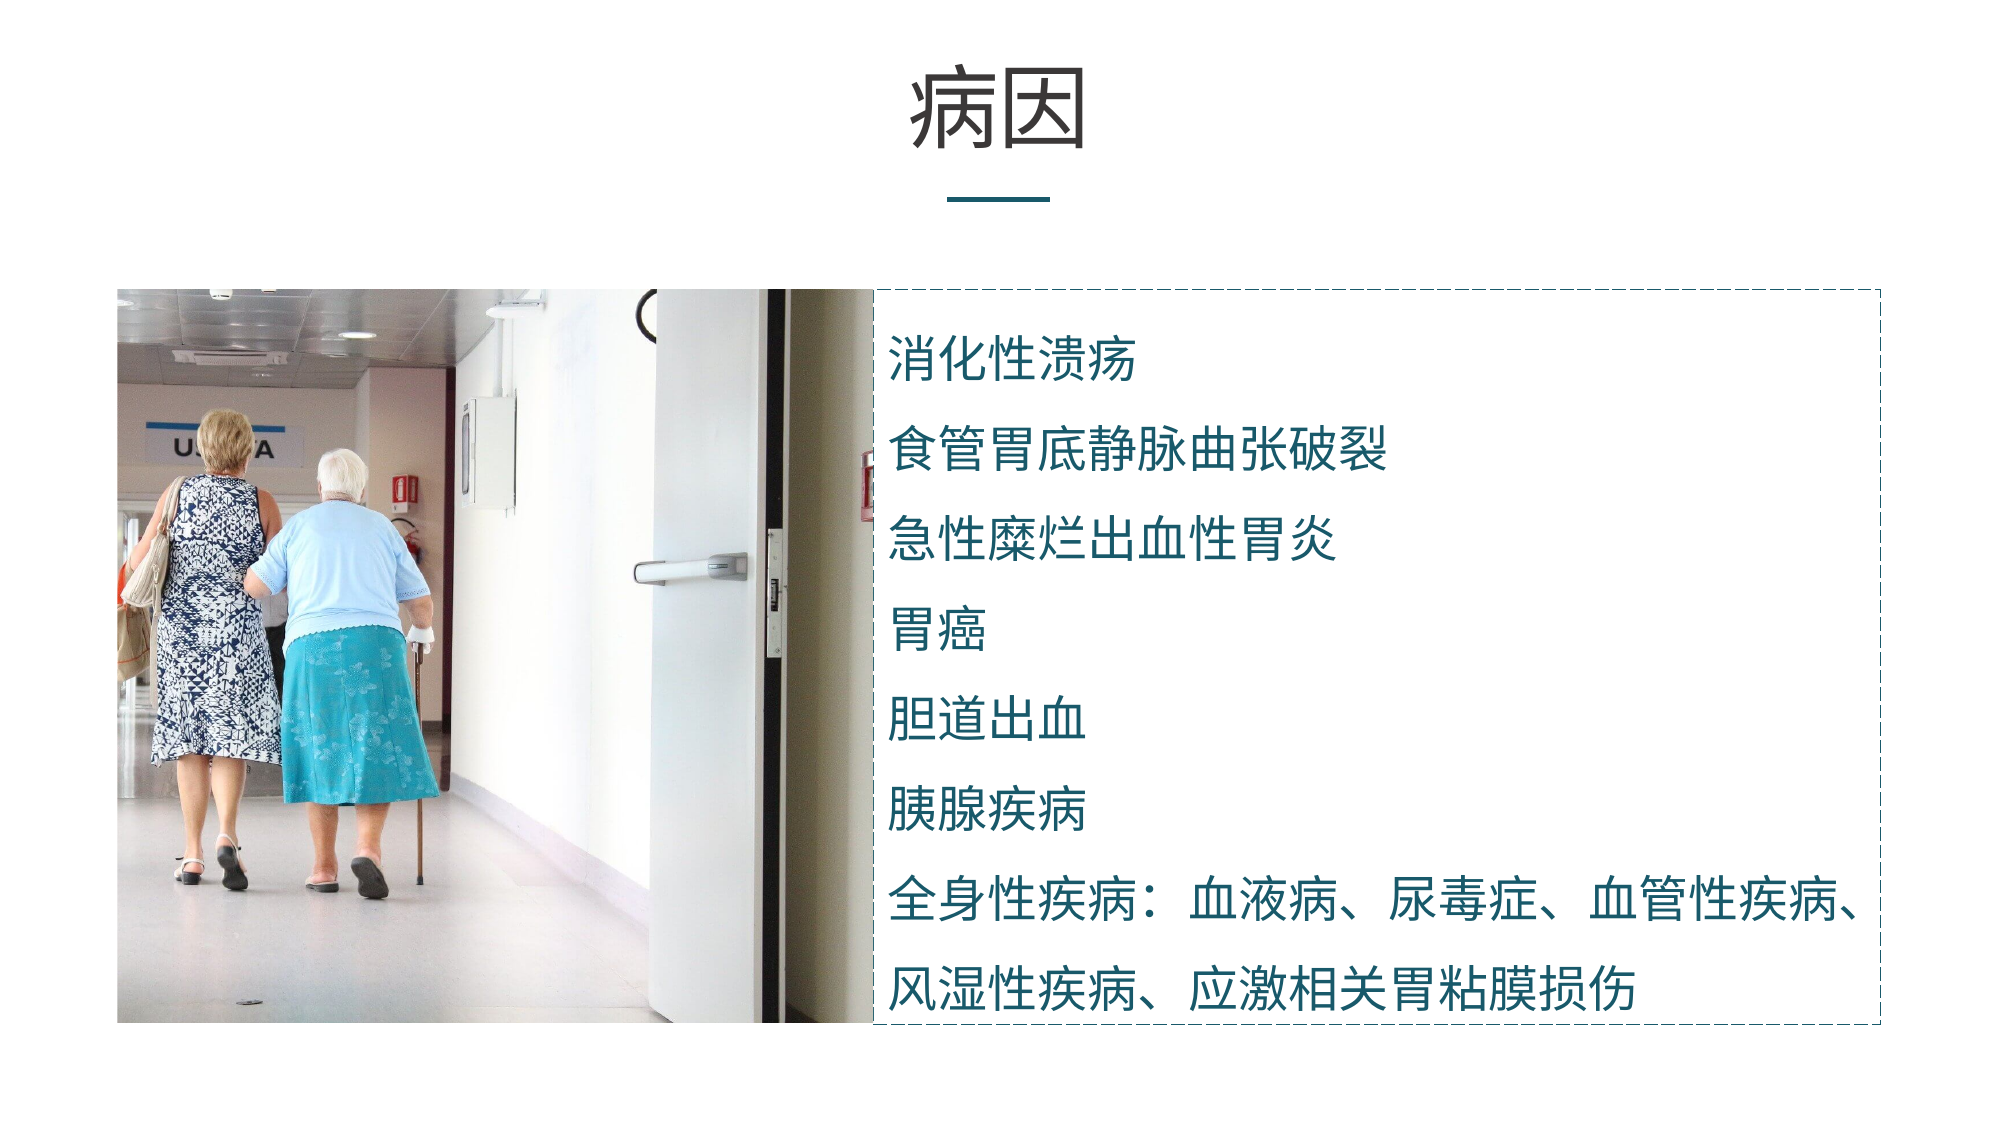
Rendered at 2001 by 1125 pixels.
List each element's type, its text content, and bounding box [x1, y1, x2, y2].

picture [117, 289, 874, 1023]
text_box 消化性溃疡 食管胃底静脉曲张破裂 急性糜烂出血性胃炎 胃癌 胆道出血 胰腺疾病 全身性疾病：血液病、尿毒症、血管性疾病、风湿性疾病、应激相关胃粘膜损伤 [873, 289, 1881, 1025]
